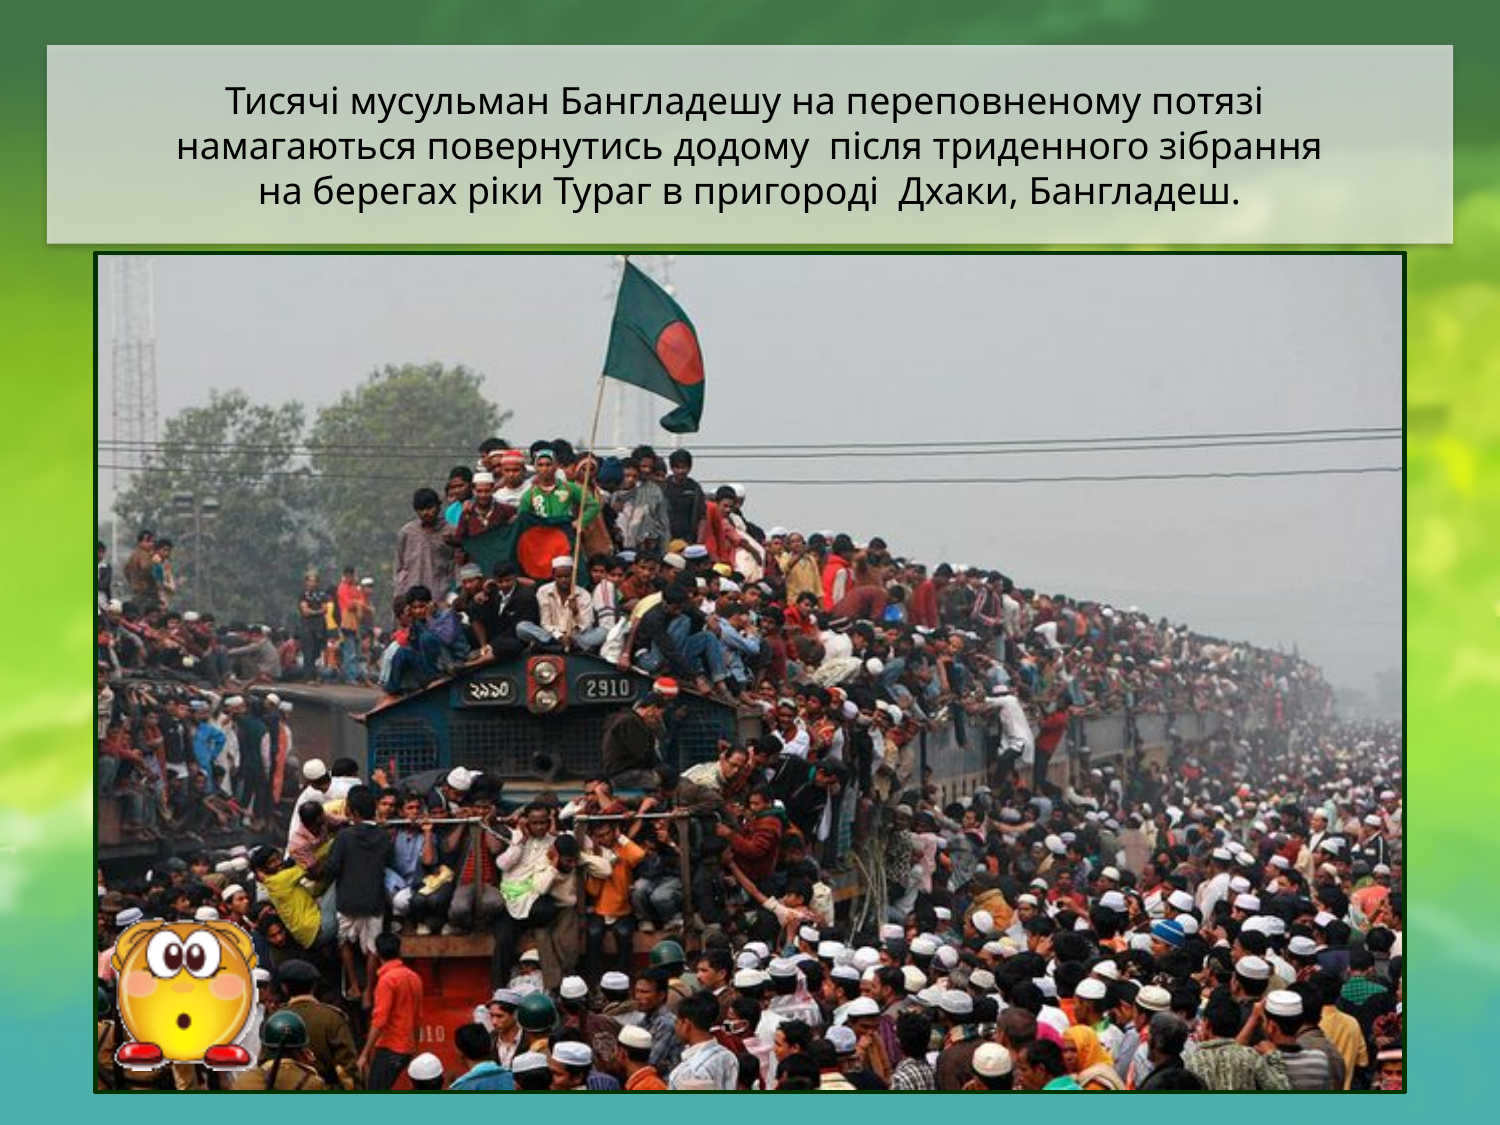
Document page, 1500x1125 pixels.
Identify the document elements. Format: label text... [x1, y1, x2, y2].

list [97, 255, 1403, 1090]
title Тисячі мусульман Бангладешу на переповненому потязі намагаються повернутись додому після триденного зібрання на берегах ріки Тураг в пригороді Дхаки, Бангладеш. [45, 43, 1455, 246]
picture [0, 0, 1500, 1125]
